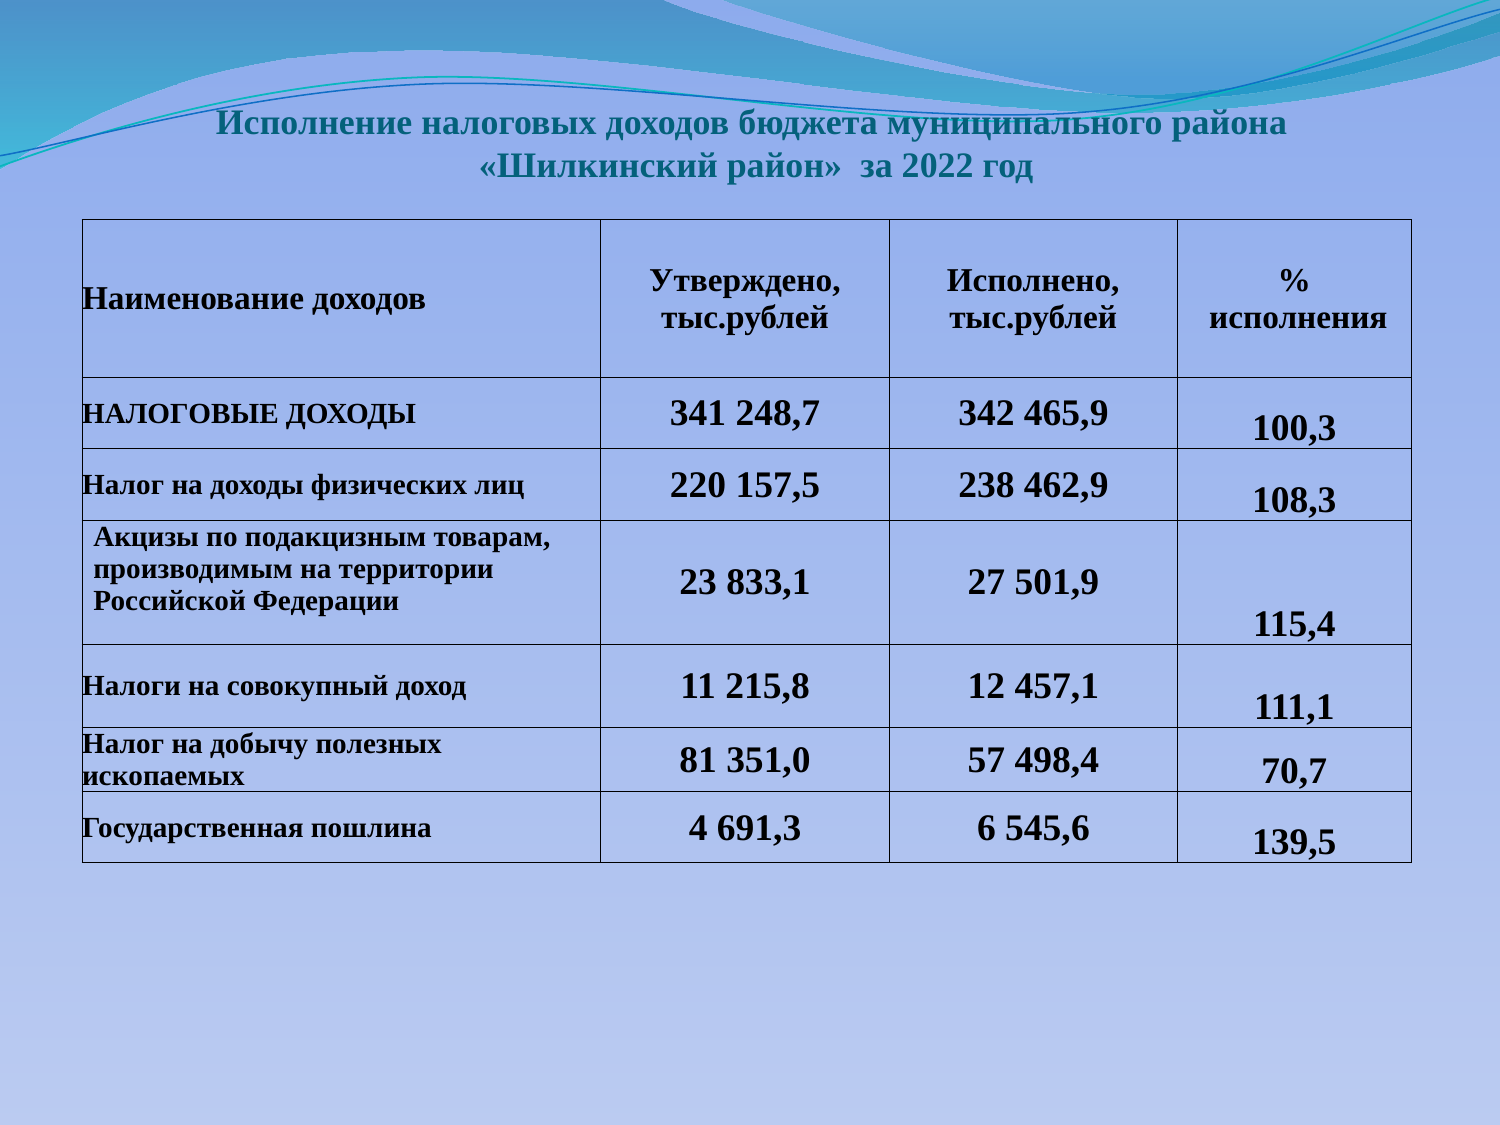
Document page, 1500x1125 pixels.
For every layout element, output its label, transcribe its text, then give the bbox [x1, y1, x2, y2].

table_cell 342 465,9 [890, 378, 1177, 448]
table_cell 100,3 [1178, 378, 1411, 448]
table_cell 238 462,9 [890, 449, 1177, 520]
table_cell 23 833,1 [601, 521, 889, 644]
table_cell Налог на добычу полезных ископаемых [83, 728, 600, 791]
table_header Исполнено, тыс.рублей [890, 220, 1177, 377]
table_cell 4 691,3 [601, 792, 889, 862]
table_cell 57 498,4 [890, 728, 1177, 791]
table_header % исполнения [1178, 220, 1411, 377]
table_cell Государственная пошлина [83, 792, 600, 862]
table_cell 108,3 [1178, 449, 1411, 520]
table_cell 27 501,9 [890, 521, 1177, 644]
table_header Утверждено, тыс.рублей [601, 220, 889, 377]
table_cell 220 157,5 [601, 449, 889, 520]
table_cell 81 351,0 [601, 728, 889, 791]
table_cell 139,5 [1178, 792, 1411, 862]
title Исполнение налоговых доходов бюджета муниципального района «Шилкинский район» за 2022 год [75, 90, 1438, 185]
table_cell Налог на доходы физических лиц [83, 449, 600, 520]
table_cell 111,1 [1178, 645, 1411, 727]
table_cell 12 457,1 [890, 645, 1177, 727]
table_cell Акцизы по подакцизным товарам, производимым на территории Российской Федерации [83, 521, 600, 644]
table_cell 11 215,8 [601, 645, 889, 727]
table_cell 6 545,6 [890, 792, 1177, 862]
table_cell Налоги на совокупный доход [83, 645, 600, 727]
table_cell 341 248,7 [601, 378, 889, 448]
table_header Наименование доходов [83, 220, 600, 377]
table_cell 70,7 [1178, 728, 1411, 791]
table_cell НАЛОГОВЫЕ ДОХОДЫ [83, 378, 600, 448]
table_cell 115,4 [1178, 521, 1411, 644]
